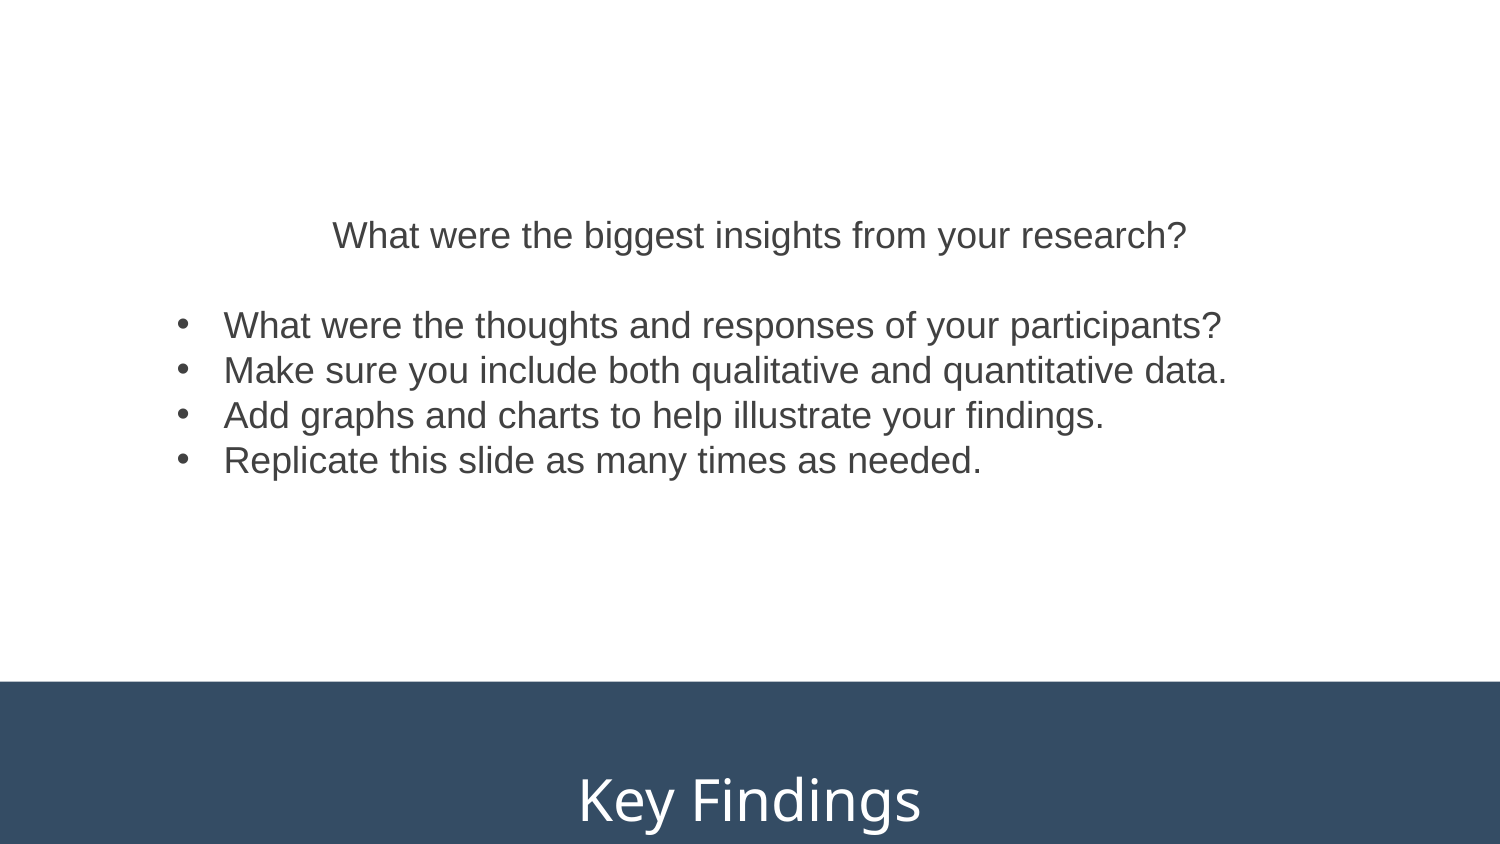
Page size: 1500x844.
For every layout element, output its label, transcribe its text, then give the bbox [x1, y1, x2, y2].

text_box What were the biggest insights from your research? What were the thoughts and responses of your participants? Make sure you include both qualitative and quantitative data. Add graphs and charts to help illustrate your findings. Replicate this slide as many times as needed. [161, 203, 1358, 489]
list Key Findings [0, 681, 1500, 844]
